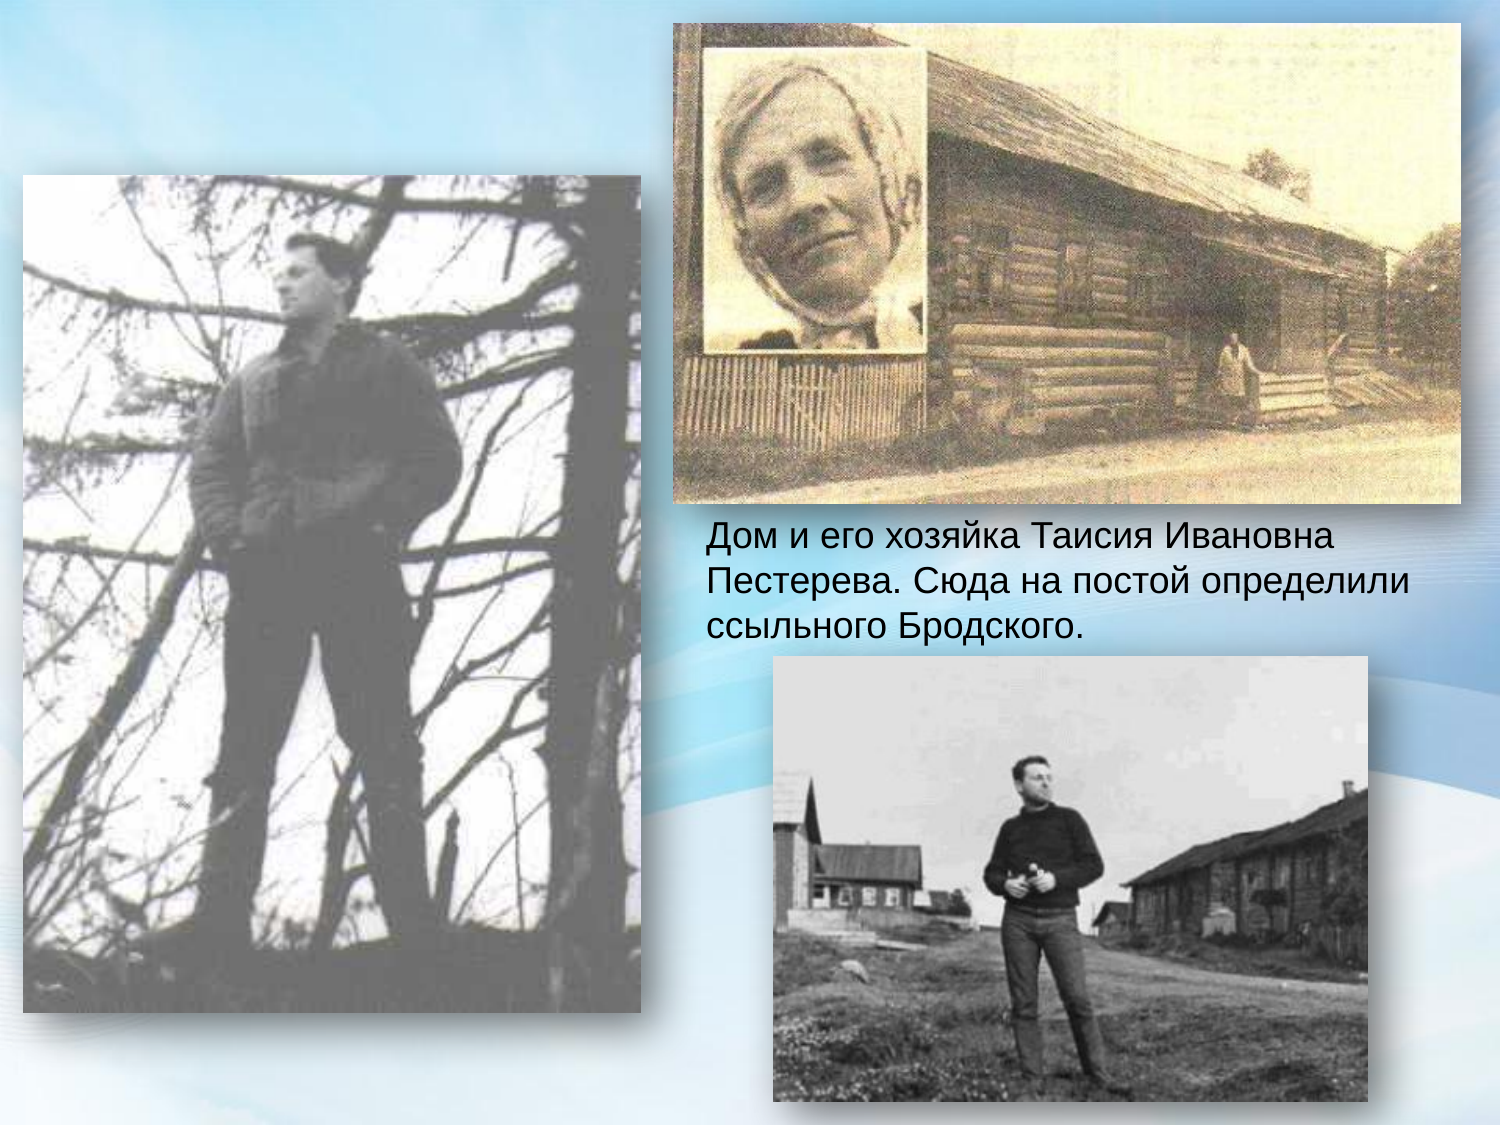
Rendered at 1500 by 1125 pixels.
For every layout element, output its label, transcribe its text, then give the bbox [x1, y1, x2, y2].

text_box Дом и его хозяйка Таисия Ивановна Пестерева. Сюда на постой определили ссыльного Бродского. [691, 503, 1477, 654]
picture [0, 0, 1500, 1125]
